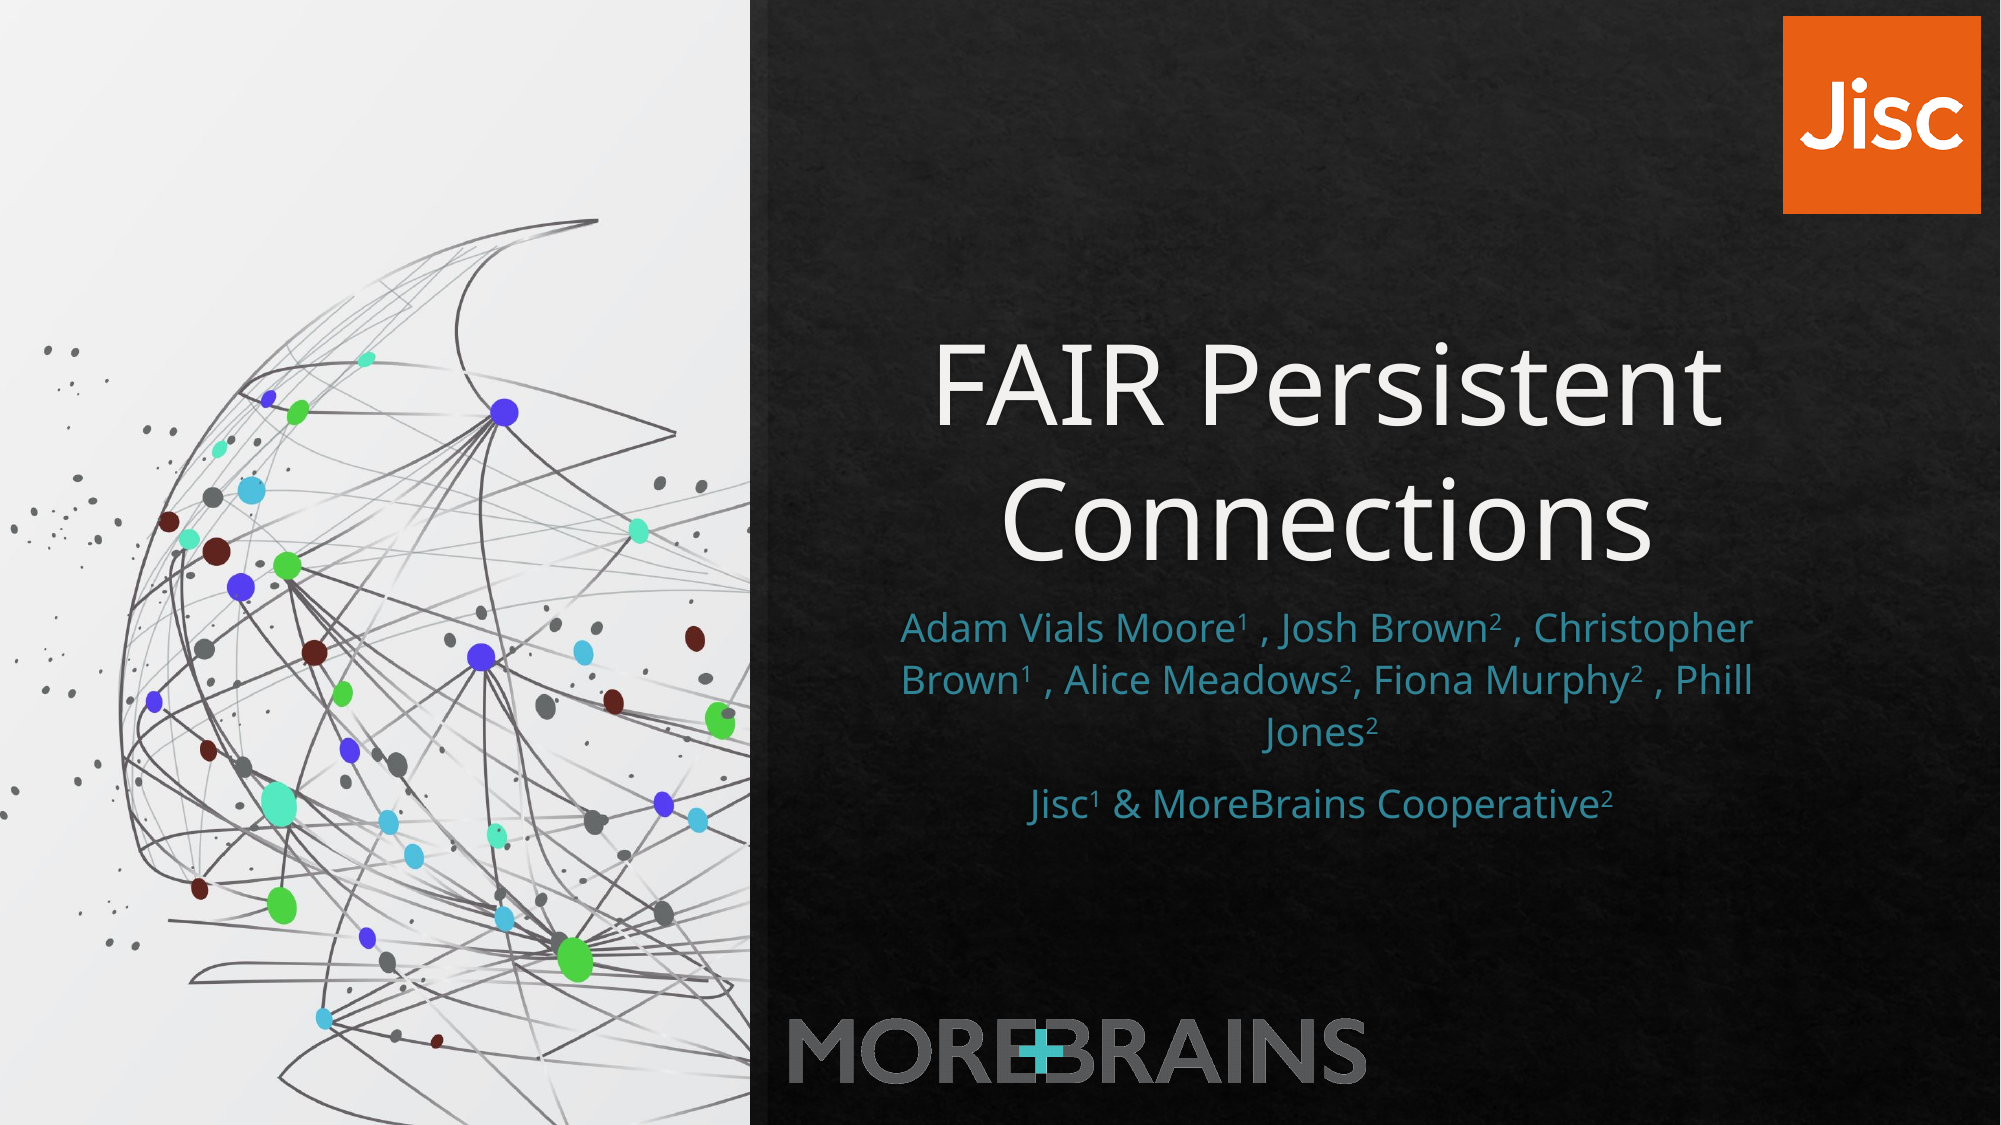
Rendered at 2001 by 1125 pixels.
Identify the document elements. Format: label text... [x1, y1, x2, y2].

picture [785, 1016, 1369, 1089]
text_box [774, 0, 2000, 1125]
title FAIR Persistent Connections [880, 202, 1774, 587]
subtitle Adam Vials Moore1 , Josh Brown2 , Christopher Brown1 , Alice Meadows2, Fiona Murphy2 , Phill Jones2 Jisc1 & MoreBrains Cooperative2 [880, 590, 1774, 866]
picture [1783, 16, 1981, 214]
picture [0, 0, 768, 1125]
